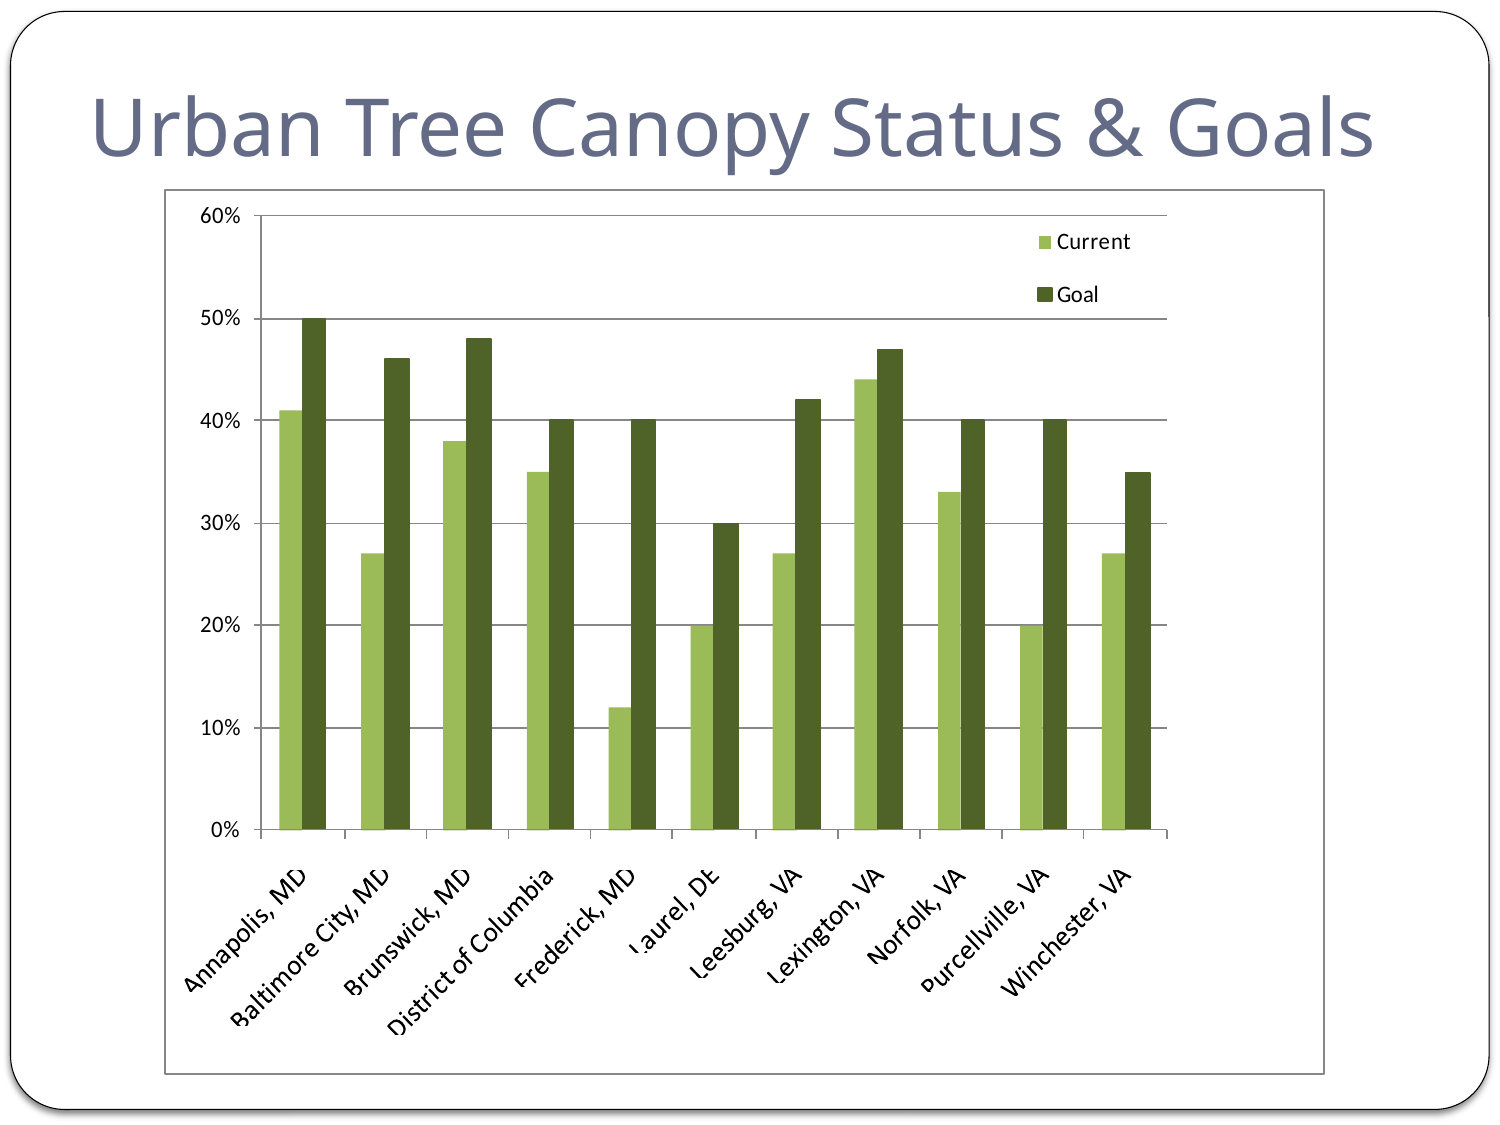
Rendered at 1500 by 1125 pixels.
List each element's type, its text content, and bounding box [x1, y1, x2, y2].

picture [162, 187, 1326, 1076]
title Urban Tree Canopy Status & Goals [75, 45, 1425, 188]
